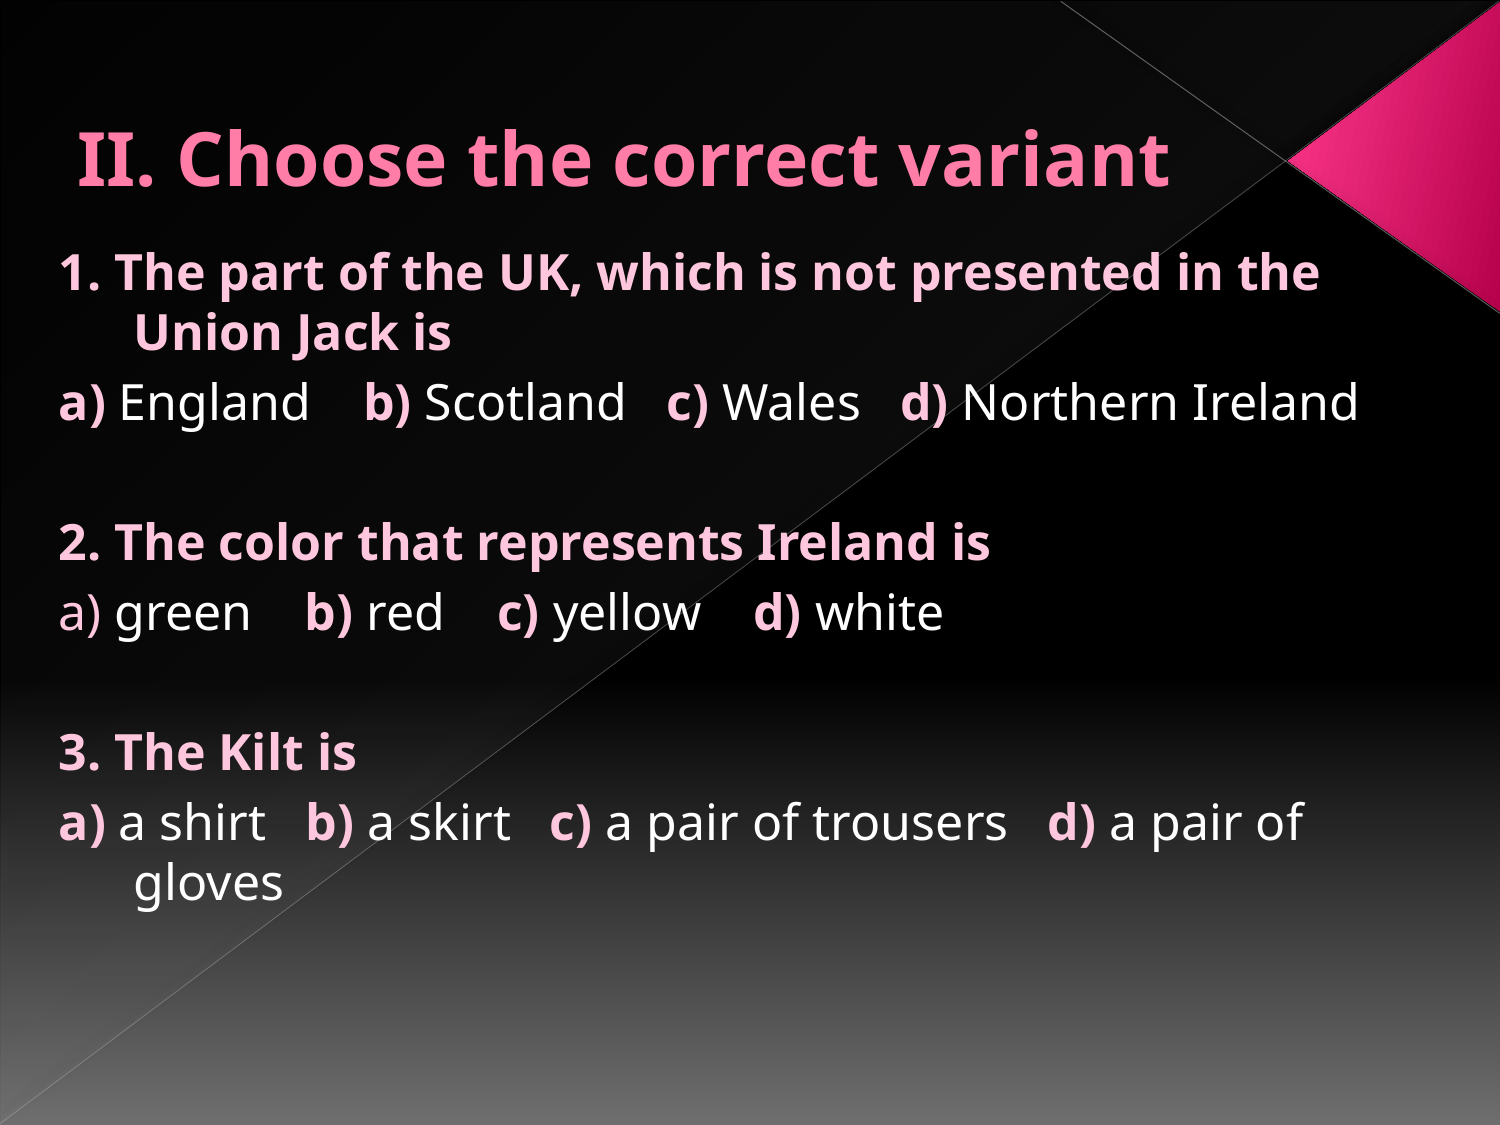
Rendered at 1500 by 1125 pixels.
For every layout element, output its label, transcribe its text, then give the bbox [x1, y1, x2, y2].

title II. Choose the correct variant [62, 44, 1250, 232]
list 1. The part of the UK, which is not presented in the Union Jack is a) England b) Scotland c) Wales d) Northern Ireland 2. The color that represents Ireland is a) green b) red c) yellow d) white 3. The Kilt is a) a shirt b) a skirt c) a pair of trousers d) a pair of gloves [35, 232, 1465, 926]
